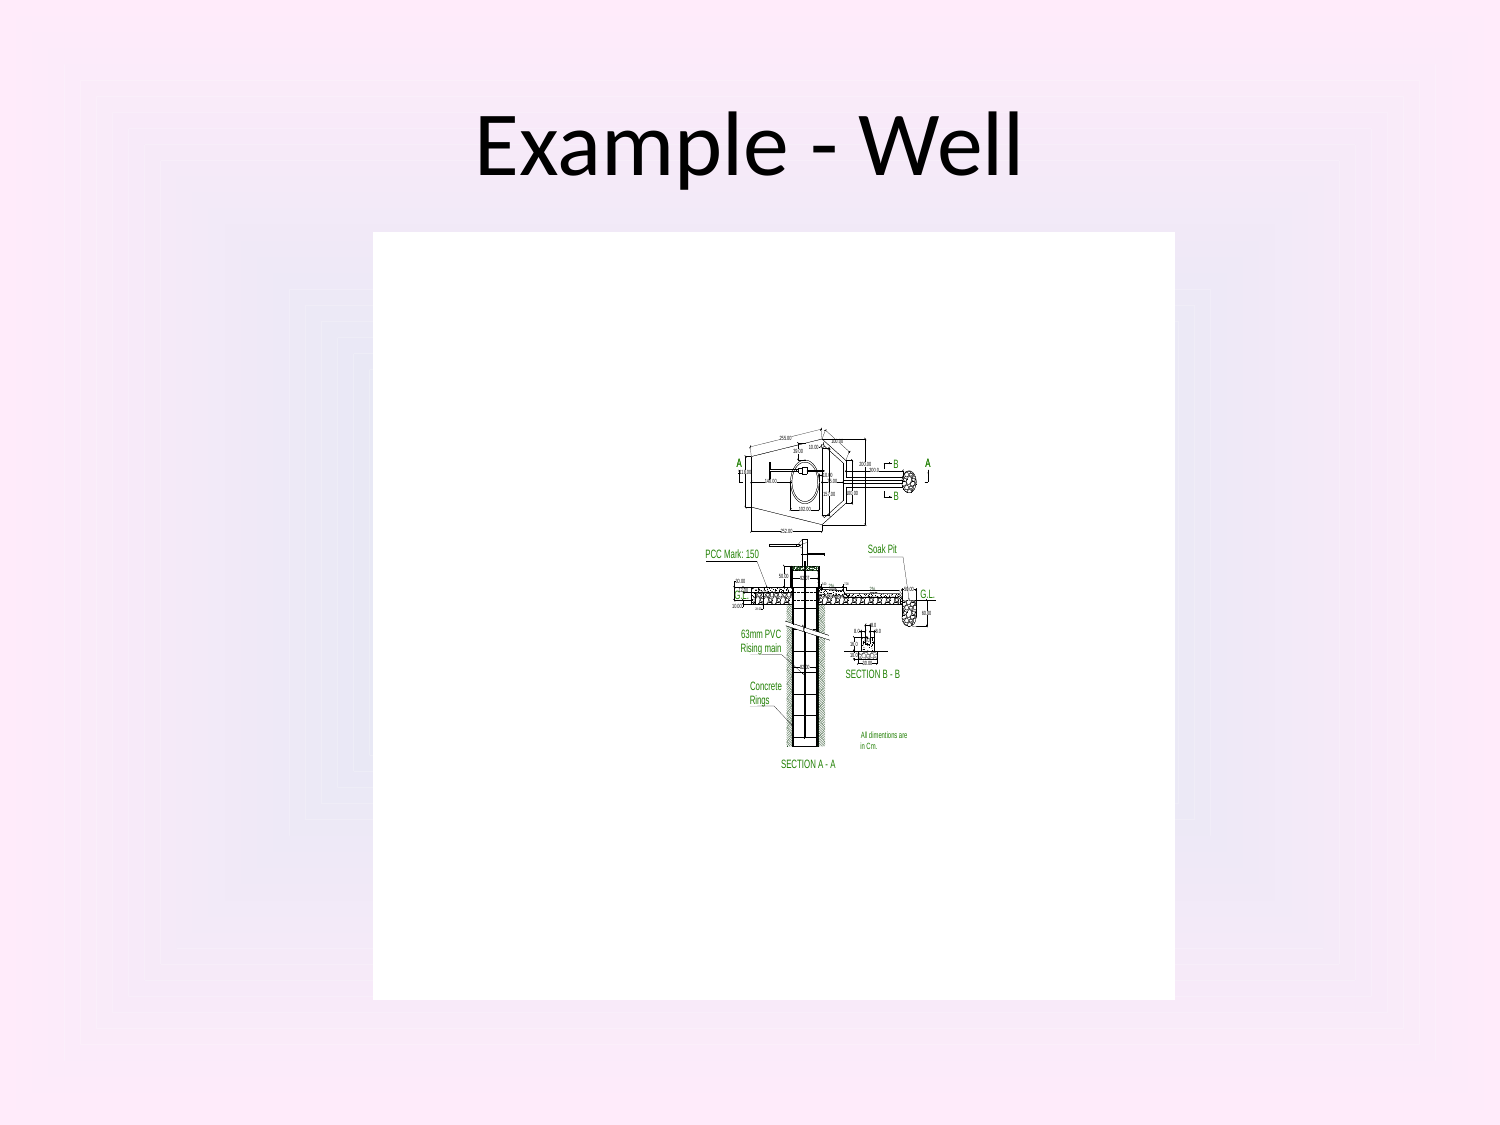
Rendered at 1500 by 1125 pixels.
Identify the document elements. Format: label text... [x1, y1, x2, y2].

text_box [372, 231, 1175, 1001]
title Example - Well [75, 45, 1425, 233]
